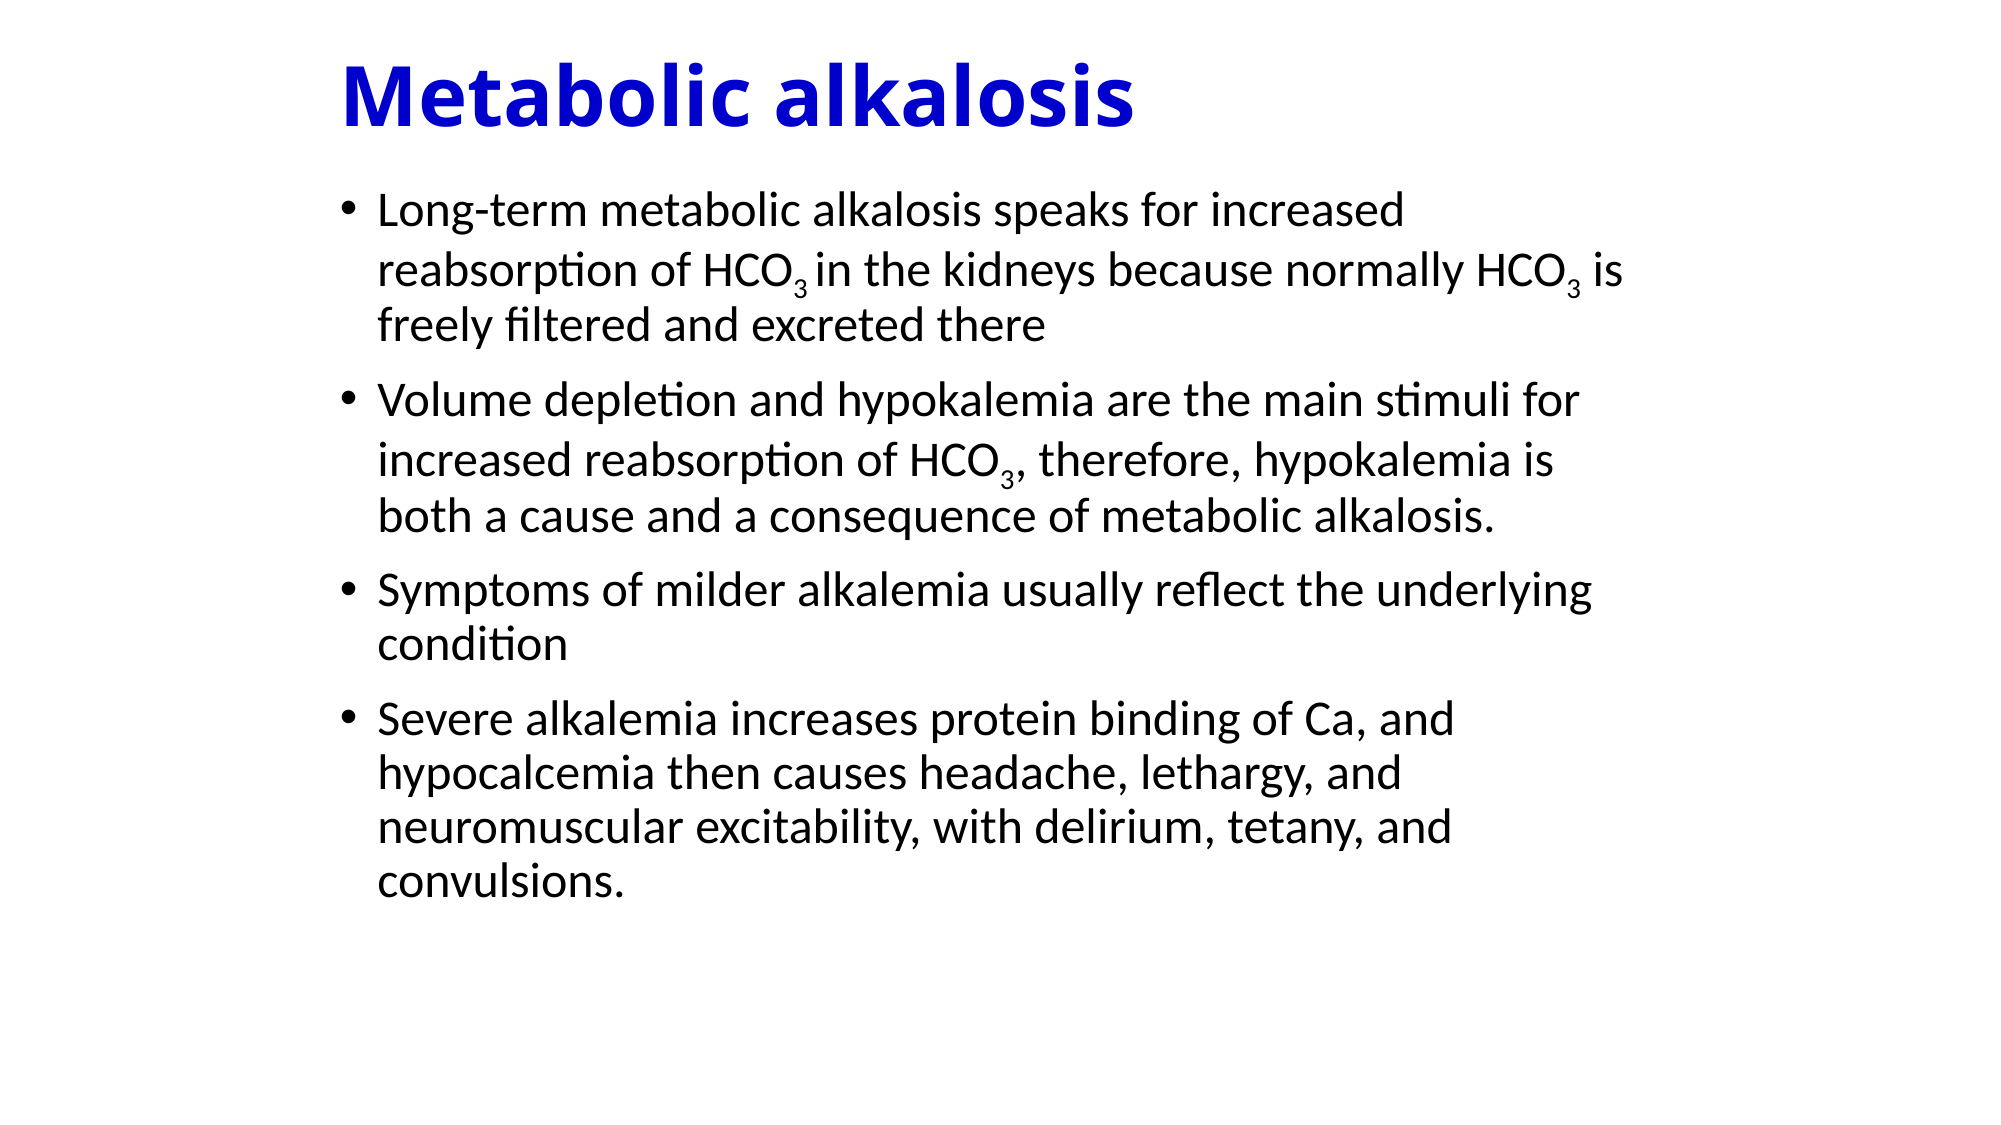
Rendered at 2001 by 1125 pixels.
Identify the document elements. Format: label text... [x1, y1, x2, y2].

list Long-term metabolic alkalosis speaks for increased reabsorption of HCO3 in the kidneys because normally HCO3 is freely filtered and excreted there Volume depletion and hypokalemia are the main stimuli for increased reabsorption of HCO3, therefore, hypokalemia is both a cause and a consequence of metabolic alkalosis. Symptoms of milder alkalemia usually reflect the underlying condition Severe alkalemia increases protein binding of Ca, and hypocalcemia then causes headache, lethargy, and neuromuscular excitability, with delirium, tetany, and convulsions. [324, 175, 1675, 1005]
title Metabolic alkalosis [324, 23, 1675, 175]
